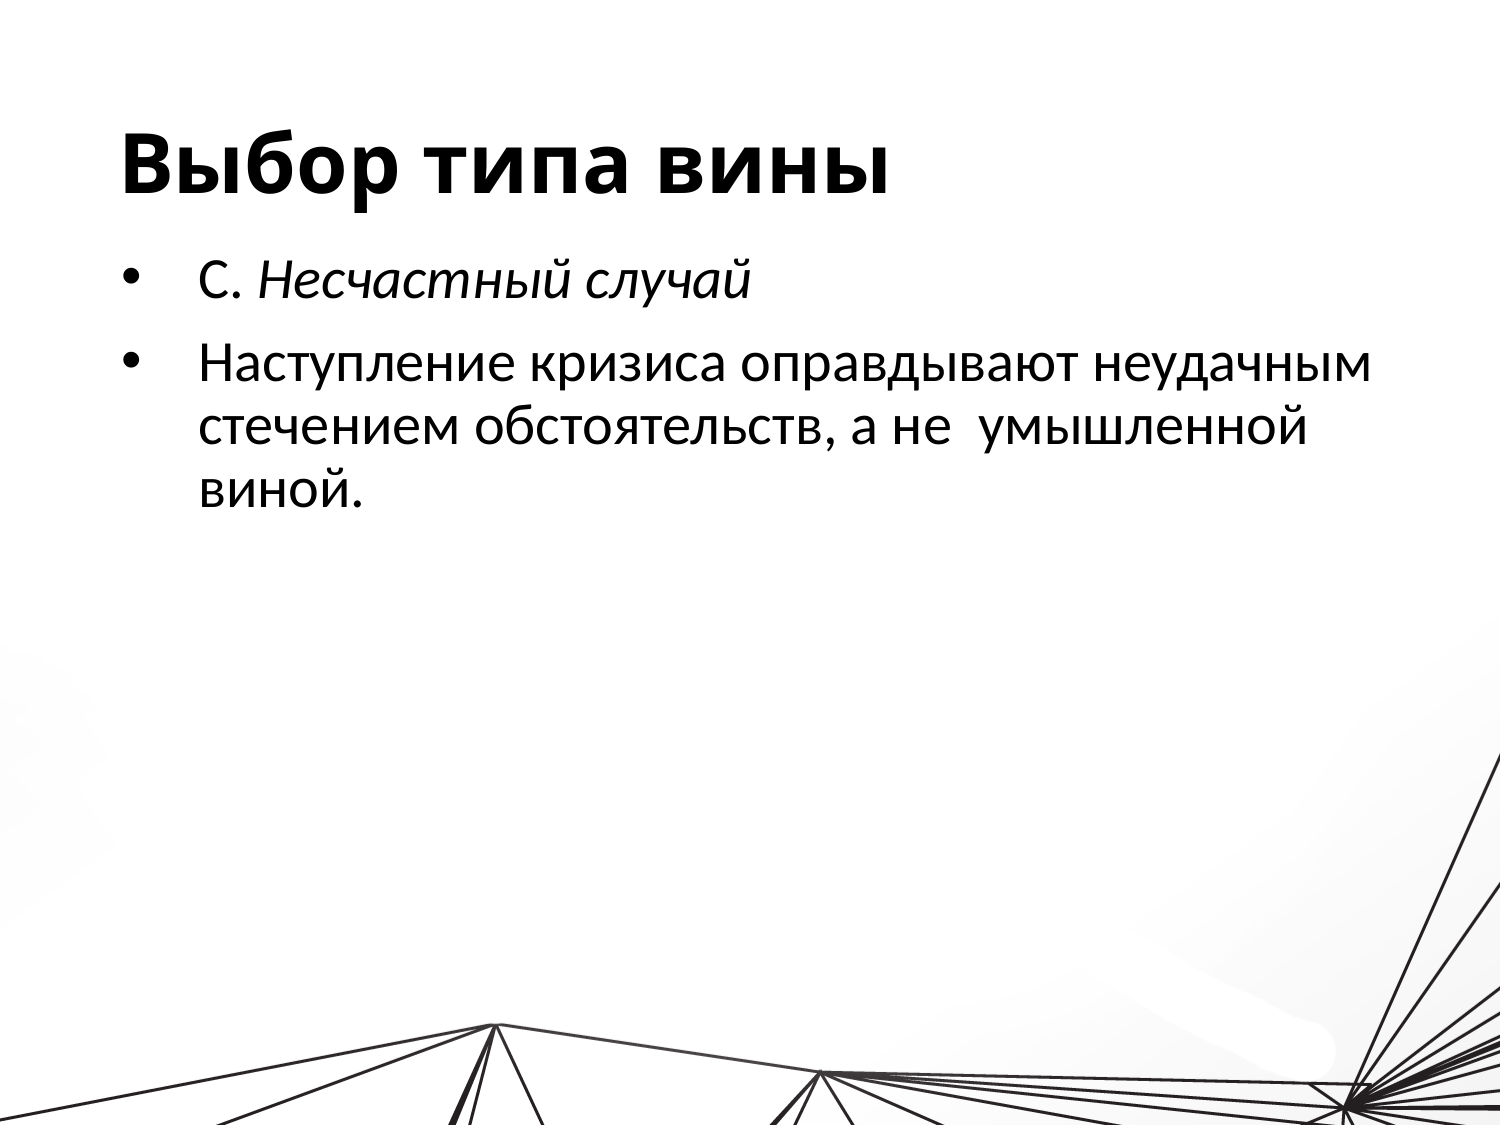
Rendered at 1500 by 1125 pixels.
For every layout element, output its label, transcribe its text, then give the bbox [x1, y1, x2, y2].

picture [0, 0, 1500, 1125]
title Выбор типа вины [102, 0, 1398, 220]
list С. Несчастный случай Наступление кризиса оправдывают неудачным стечением обстоятельств, а не умышленной виной. [105, 240, 1398, 1014]
